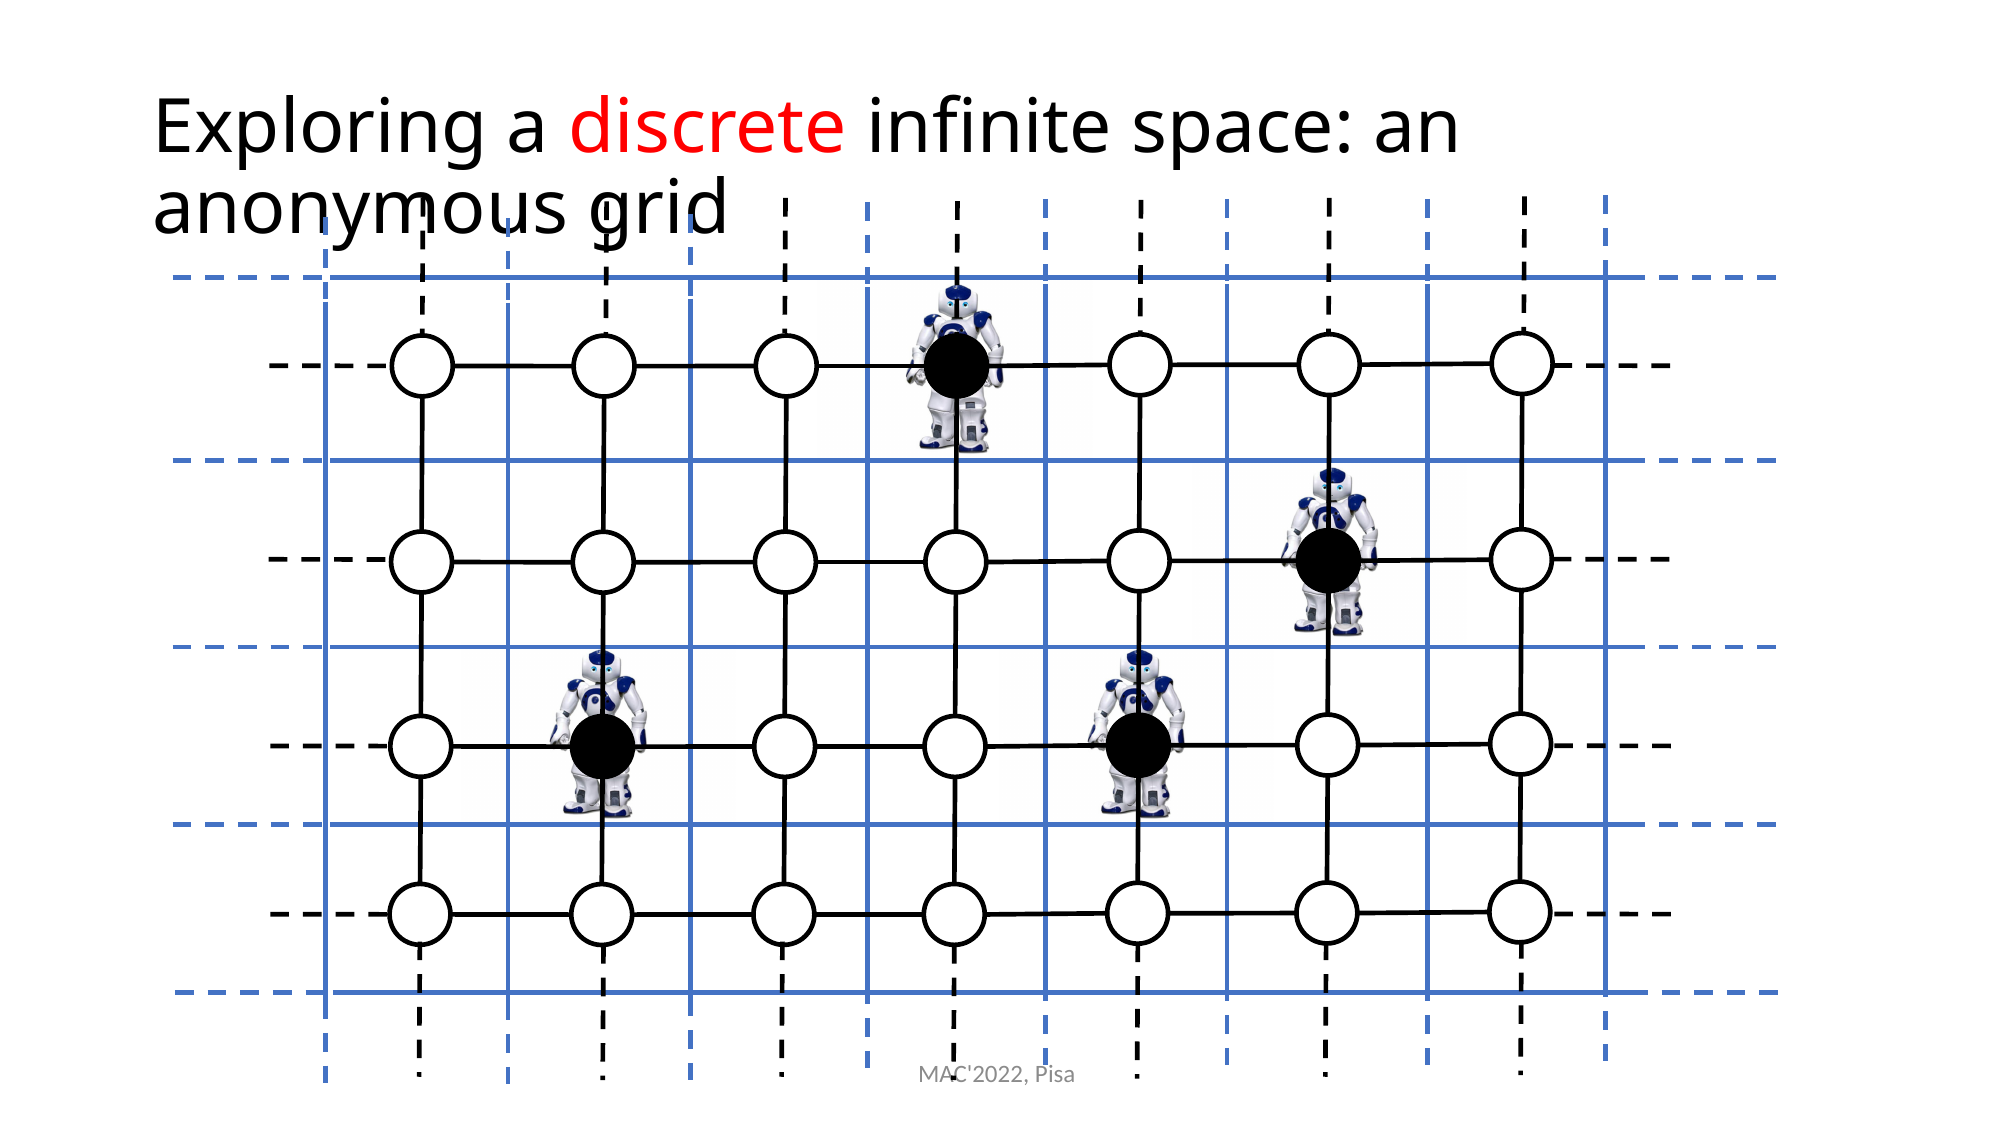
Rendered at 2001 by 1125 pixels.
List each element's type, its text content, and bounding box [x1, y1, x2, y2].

text_box [754, 334, 817, 398]
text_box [1522, 632, 1865, 636]
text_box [797, 628, 955, 636]
text_box [1489, 712, 1553, 776]
picture [999, 647, 1274, 824]
picture [461, 655, 736, 824]
text_box [389, 715, 453, 778]
text_box [1108, 333, 1172, 397]
text_box [1107, 529, 1171, 593]
picture [1192, 461, 1467, 624]
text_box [422, 651, 602, 655]
text_box [570, 883, 634, 946]
text_box [1296, 713, 1359, 777]
text_box [1490, 528, 1553, 592]
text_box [1176, 624, 1327, 632]
text_box [1297, 333, 1361, 396]
picture [1140, 636, 1327, 646]
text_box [1329, 632, 1520, 636]
title Exploring a discrete infinite space: an anonymous grid [137, 59, 1863, 278]
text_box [604, 651, 784, 655]
text_box [388, 883, 452, 946]
text_box [390, 530, 453, 594]
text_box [786, 643, 955, 651]
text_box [0, 645, 260, 654]
text_box [571, 530, 635, 594]
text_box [956, 643, 1128, 651]
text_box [604, 643, 784, 651]
text_box [754, 530, 817, 594]
text_box [753, 715, 817, 778]
picture [1329, 636, 1467, 644]
picture [999, 642, 1138, 646]
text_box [1522, 624, 2000, 632]
text_box [1490, 332, 1554, 395]
text_box [1106, 881, 1169, 945]
text_box [752, 883, 816, 946]
text_box [572, 334, 636, 398]
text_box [78, 647, 420, 655]
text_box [1140, 628, 1327, 636]
picture [817, 278, 1093, 460]
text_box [786, 651, 946, 655]
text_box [616, 628, 784, 636]
text_box [923, 715, 987, 778]
text_box [1488, 880, 1552, 944]
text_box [997, 628, 1138, 636]
text_box [1295, 881, 1359, 945]
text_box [604, 631, 784, 639]
text_box [924, 530, 988, 594]
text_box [422, 643, 602, 651]
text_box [1329, 624, 1520, 632]
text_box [438, 631, 602, 639]
footer MAC'2022, Pisa [662, 1042, 1338, 1103]
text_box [956, 628, 997, 636]
text_box [390, 334, 454, 398]
text_box [922, 883, 986, 946]
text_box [260, 643, 420, 651]
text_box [786, 628, 797, 636]
